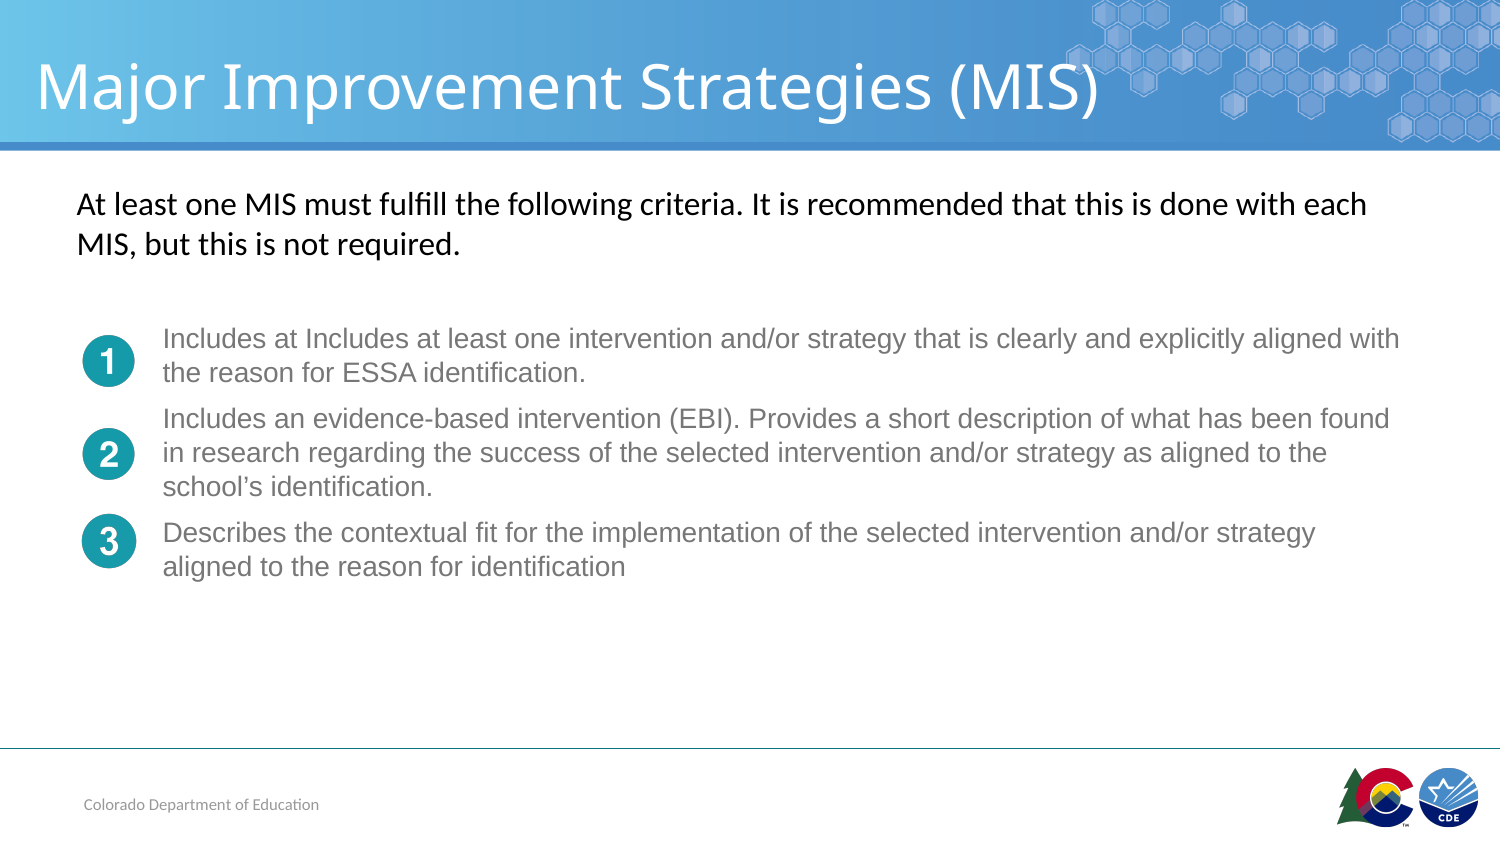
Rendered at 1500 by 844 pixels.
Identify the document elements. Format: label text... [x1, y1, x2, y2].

text_box Includes at Includes at least one intervention and/or strategy that is clearly and explicitly aligned with the reason for ESSA identification. Includes an evidence-based intervention (EBI). Provides a short description of what has been found in research regarding the success of the selected intervention and/or strategy as aligned to the school’s identification. Describes the contextual fit for the implementation of the selected intervention and/or strategy aligned to the reason for identification [147, 313, 1424, 589]
picture [75, 420, 143, 488]
picture [0, 0, 1500, 151]
title Major Improvement Strategies (MIS) [34, 37, 1433, 132]
picture [75, 327, 143, 395]
picture [1336, 767, 1479, 828]
picture [80, 512, 138, 570]
text_box At least one MIS must fulfill the following criteria. It is recommended that this is done with each MIS, but this is not required. [61, 174, 1433, 270]
